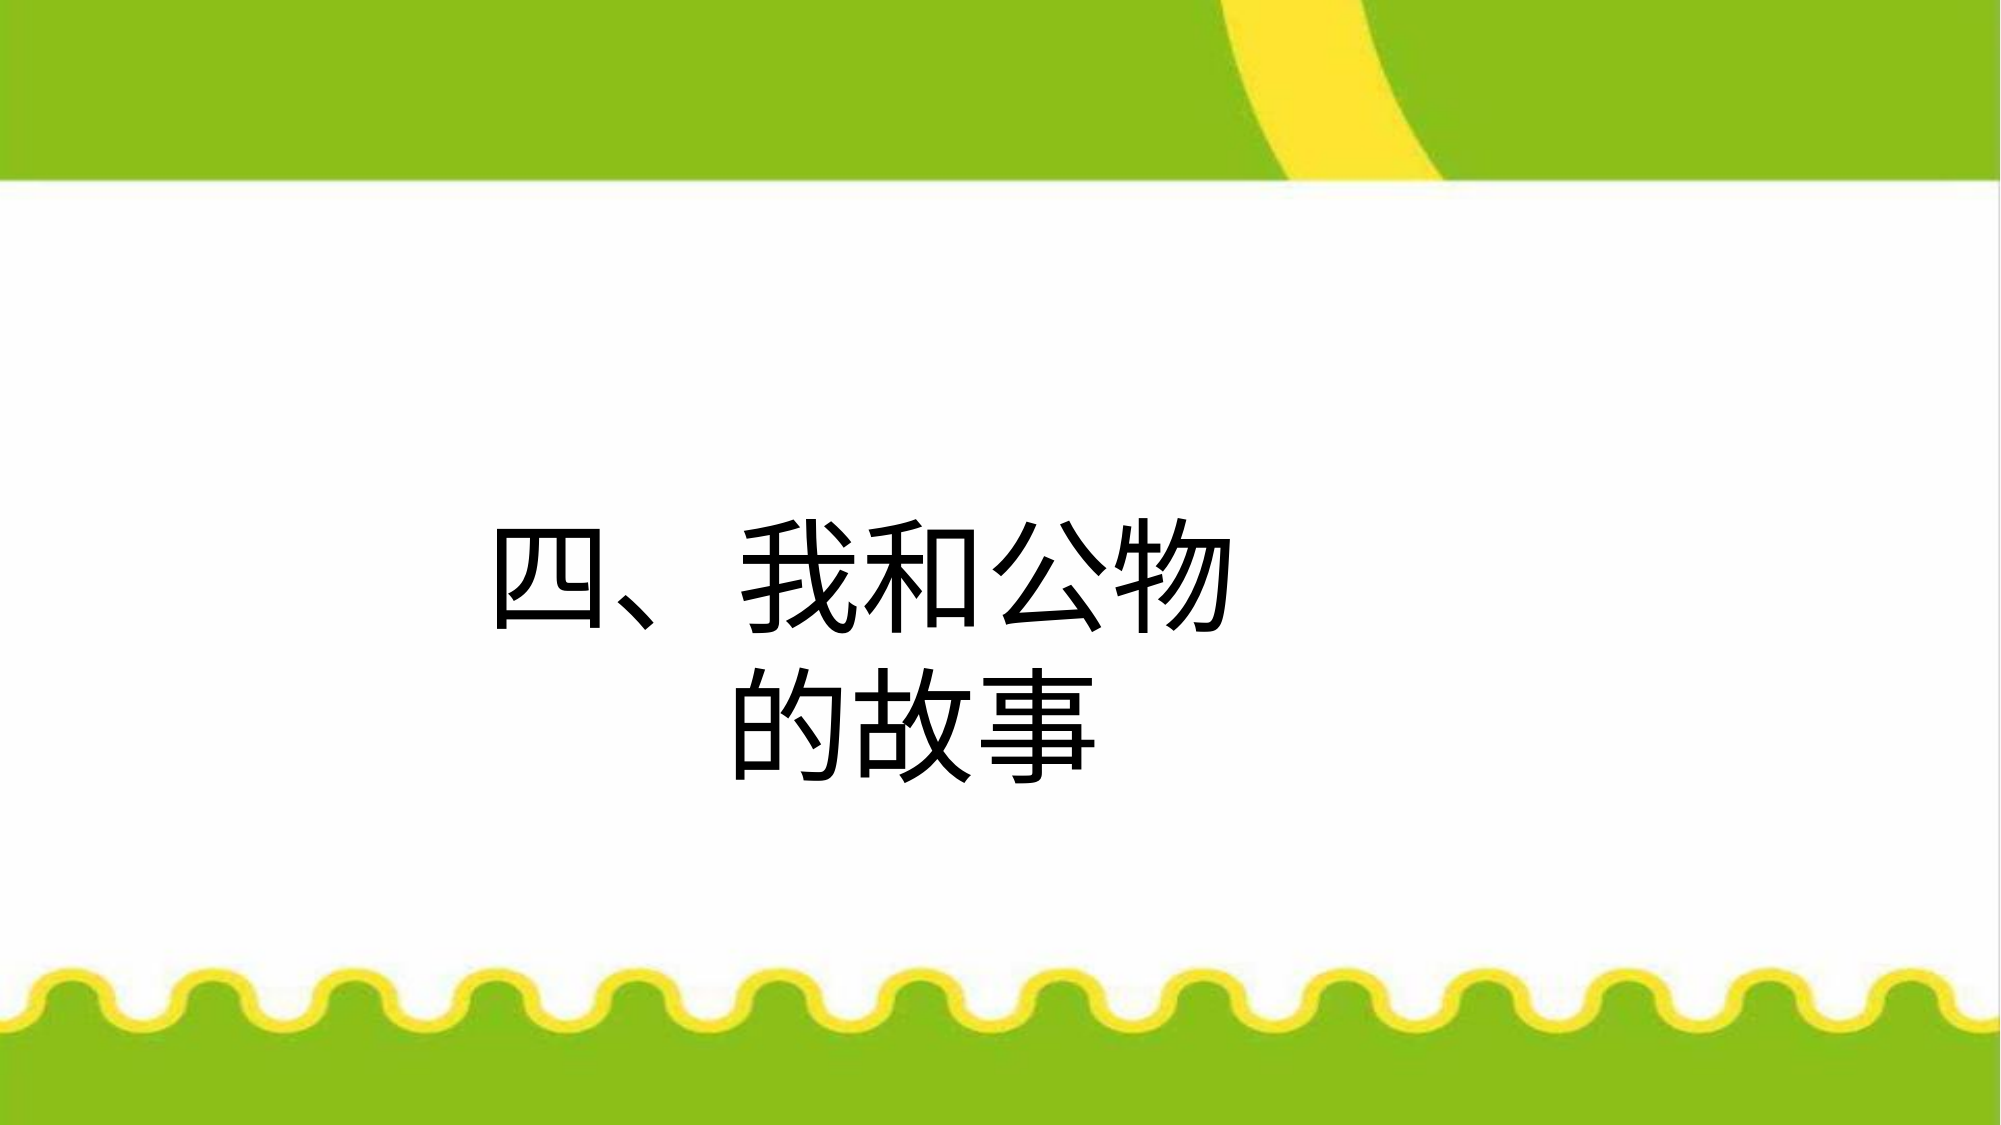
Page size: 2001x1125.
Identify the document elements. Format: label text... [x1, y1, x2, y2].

text_box 四、我和公物 的故事 [385, 491, 1441, 807]
picture [0, 0, 2001, 1125]
